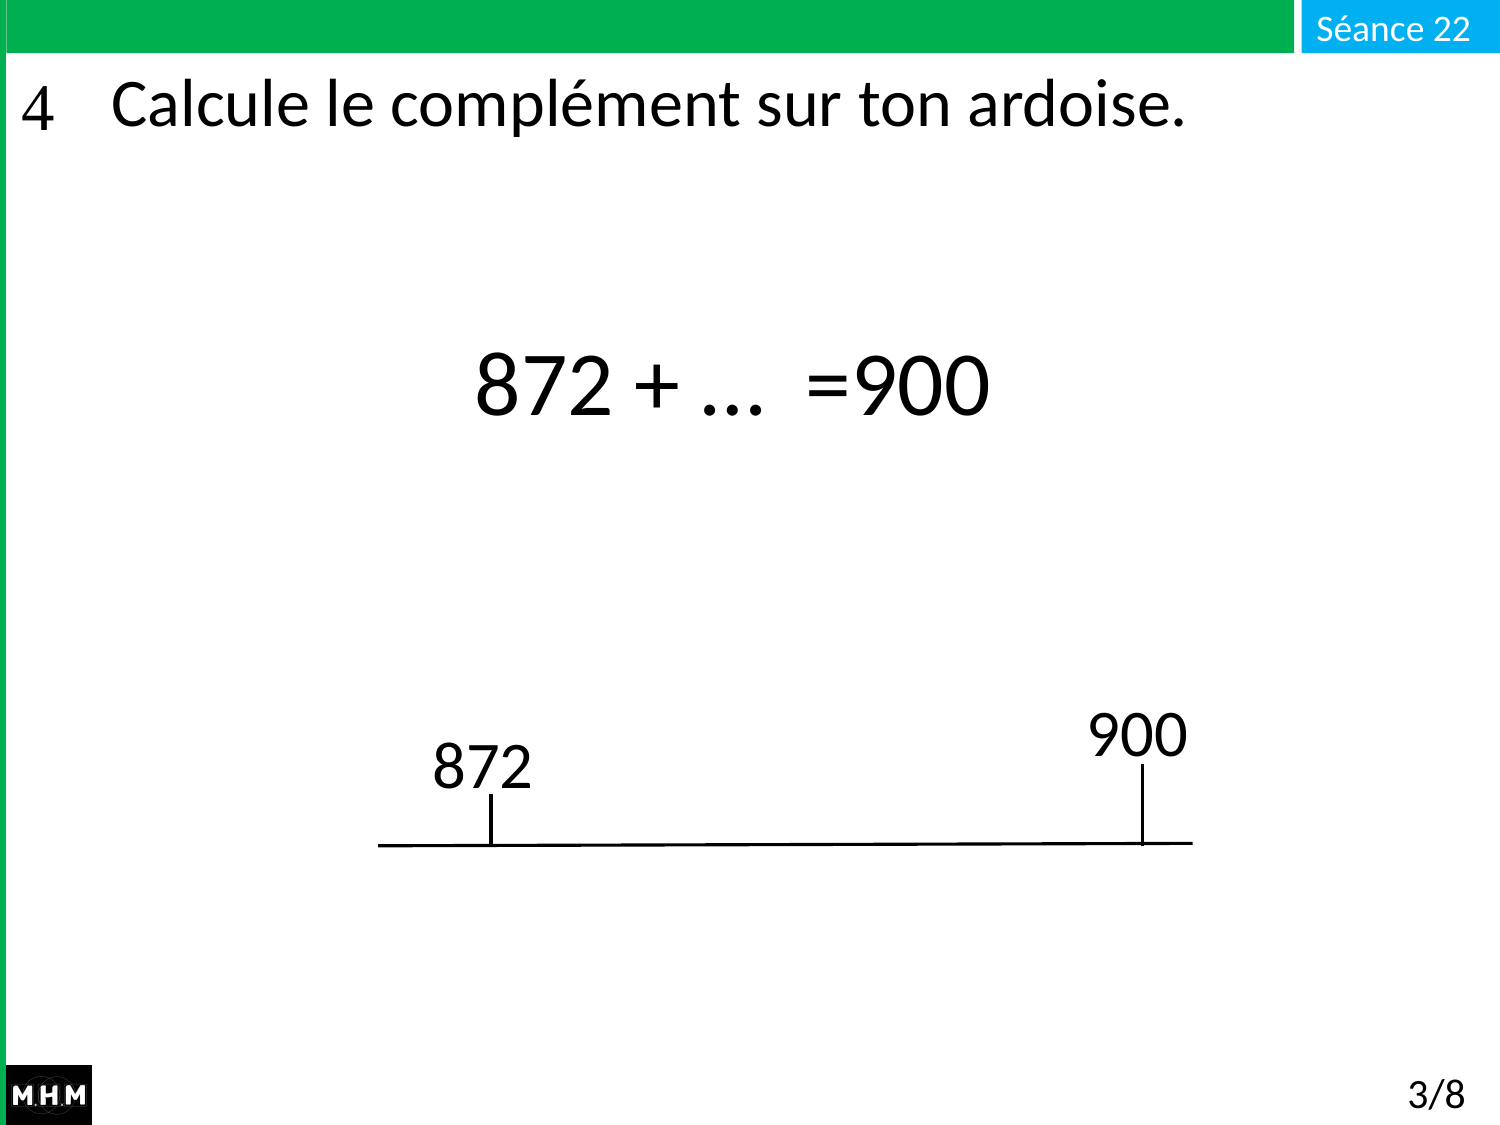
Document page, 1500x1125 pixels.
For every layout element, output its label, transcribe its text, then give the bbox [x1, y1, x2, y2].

picture [6, 1065, 92, 1125]
text_box 872 + … =900 [413, 316, 1033, 442]
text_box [378, 682, 1254, 847]
list 3/8 [1373, 1064, 1500, 1125]
title Calcule le complément sur ton ardoise. [96, 60, 1391, 150]
